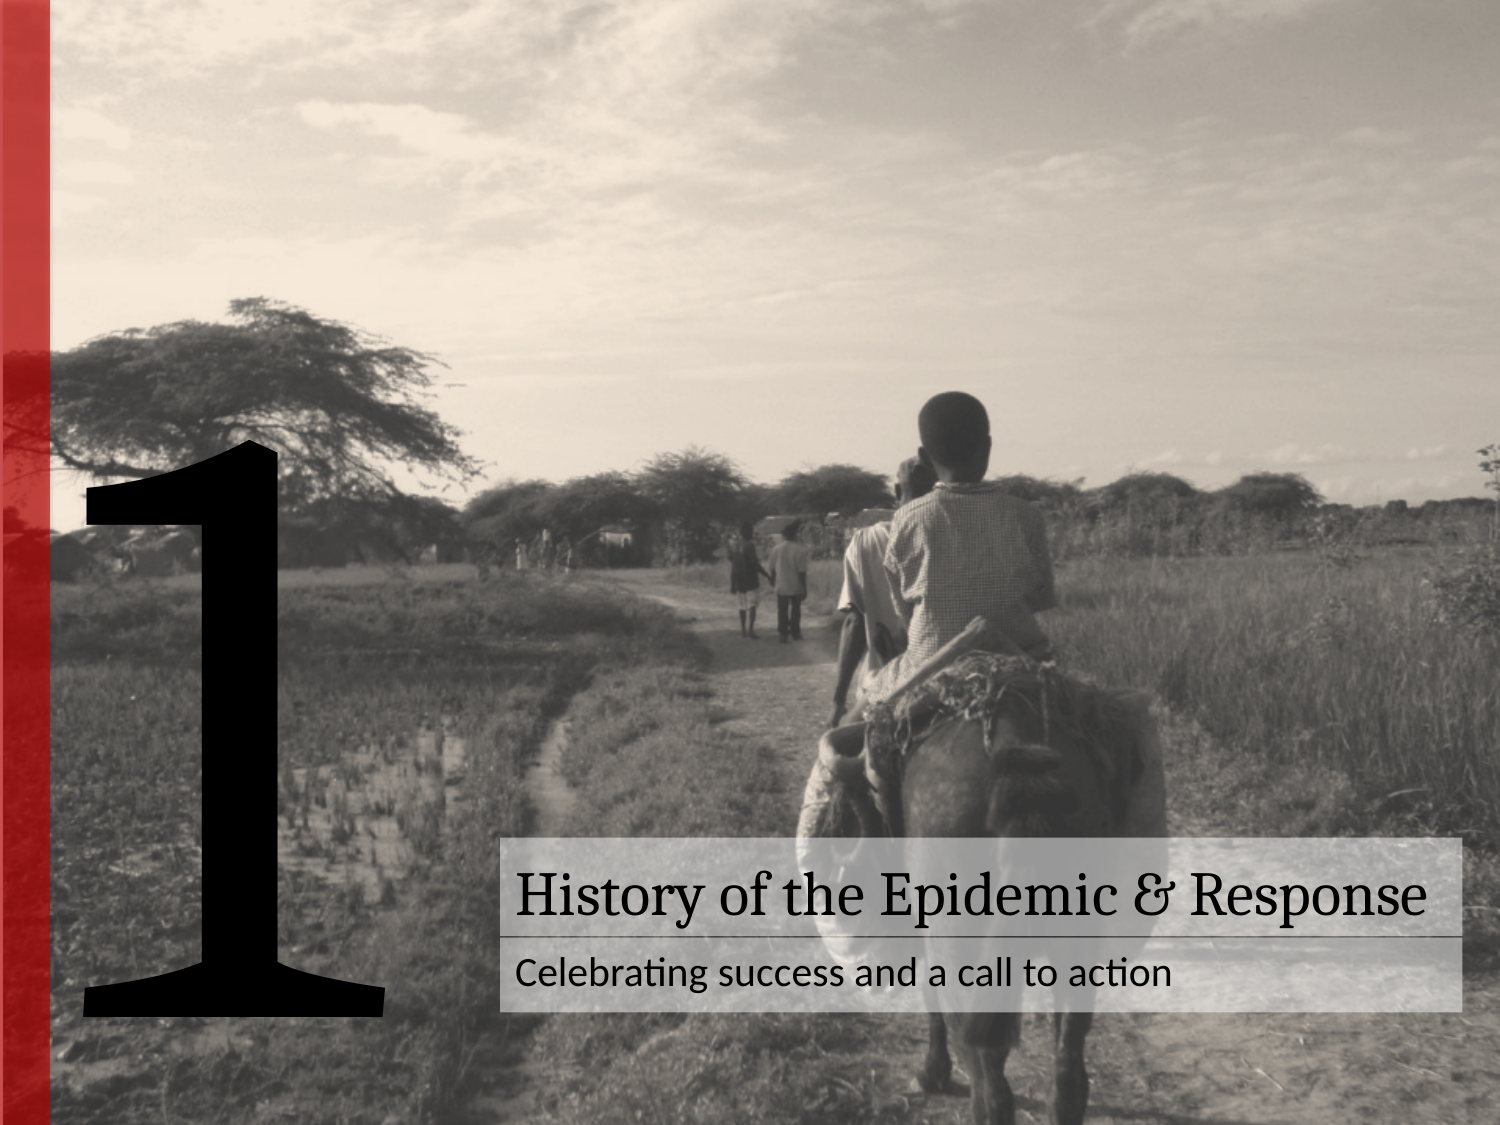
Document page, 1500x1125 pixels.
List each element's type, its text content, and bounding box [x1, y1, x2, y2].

title History of the Epidemic & Response [500, 837, 1463, 936]
list Celebrating success and a call to action [500, 937, 1463, 1013]
list 1 [50, 149, 223, 338]
